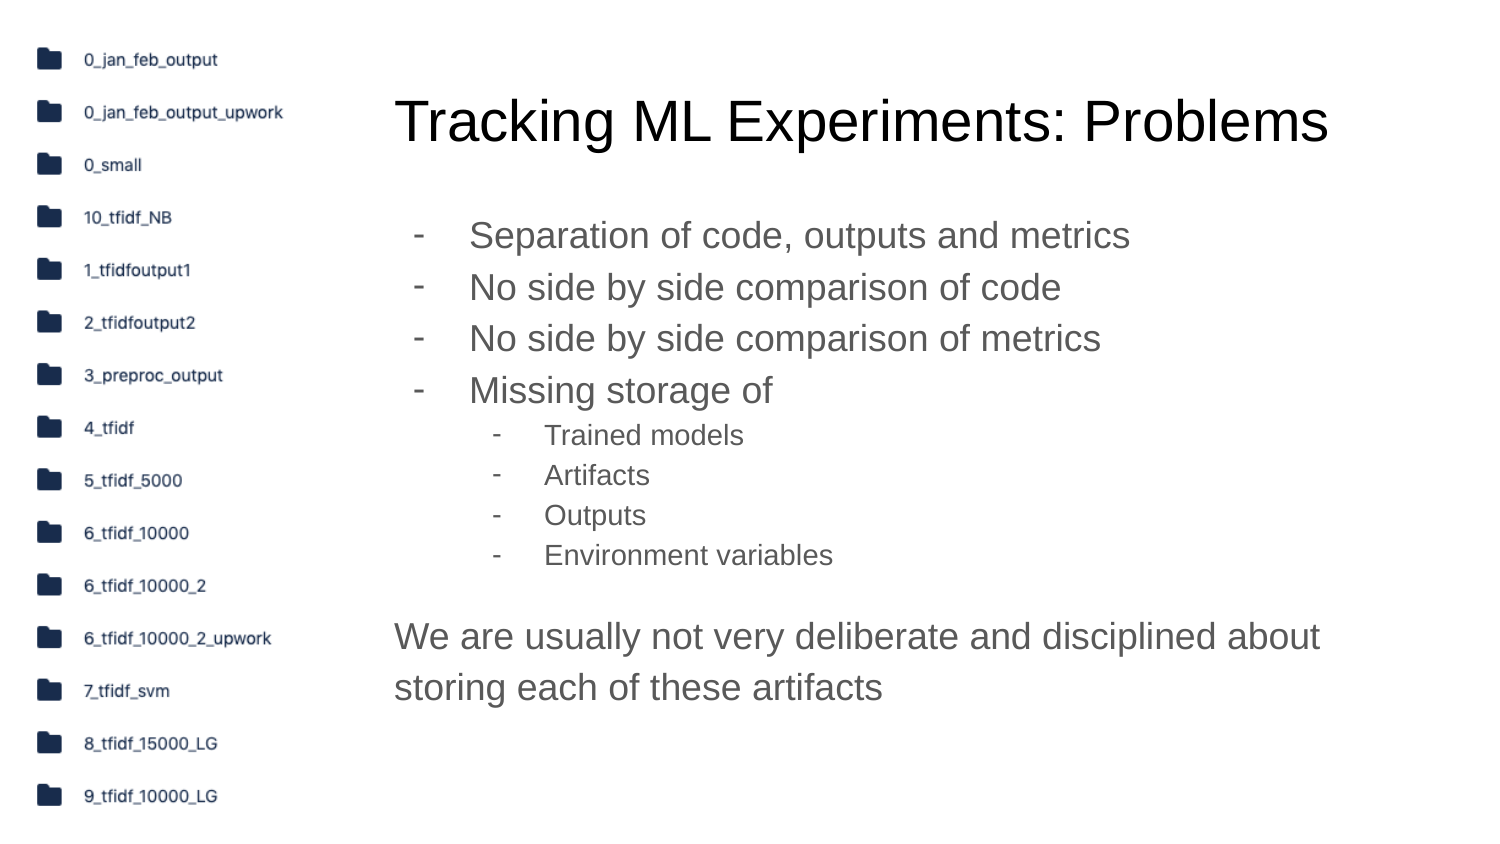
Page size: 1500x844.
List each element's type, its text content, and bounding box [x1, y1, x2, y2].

title Tracking ML Experiments: Problems [379, 68, 1449, 163]
list Separation of code, outputs and metrics No side by side comparison of code No side by side comparison of metrics Missing storage of Trained models Artifacts Outputs Environment variables We are usually not very deliberate and disciplined about storing each of these artifacts [379, 189, 1449, 750]
picture [25, 41, 362, 828]
